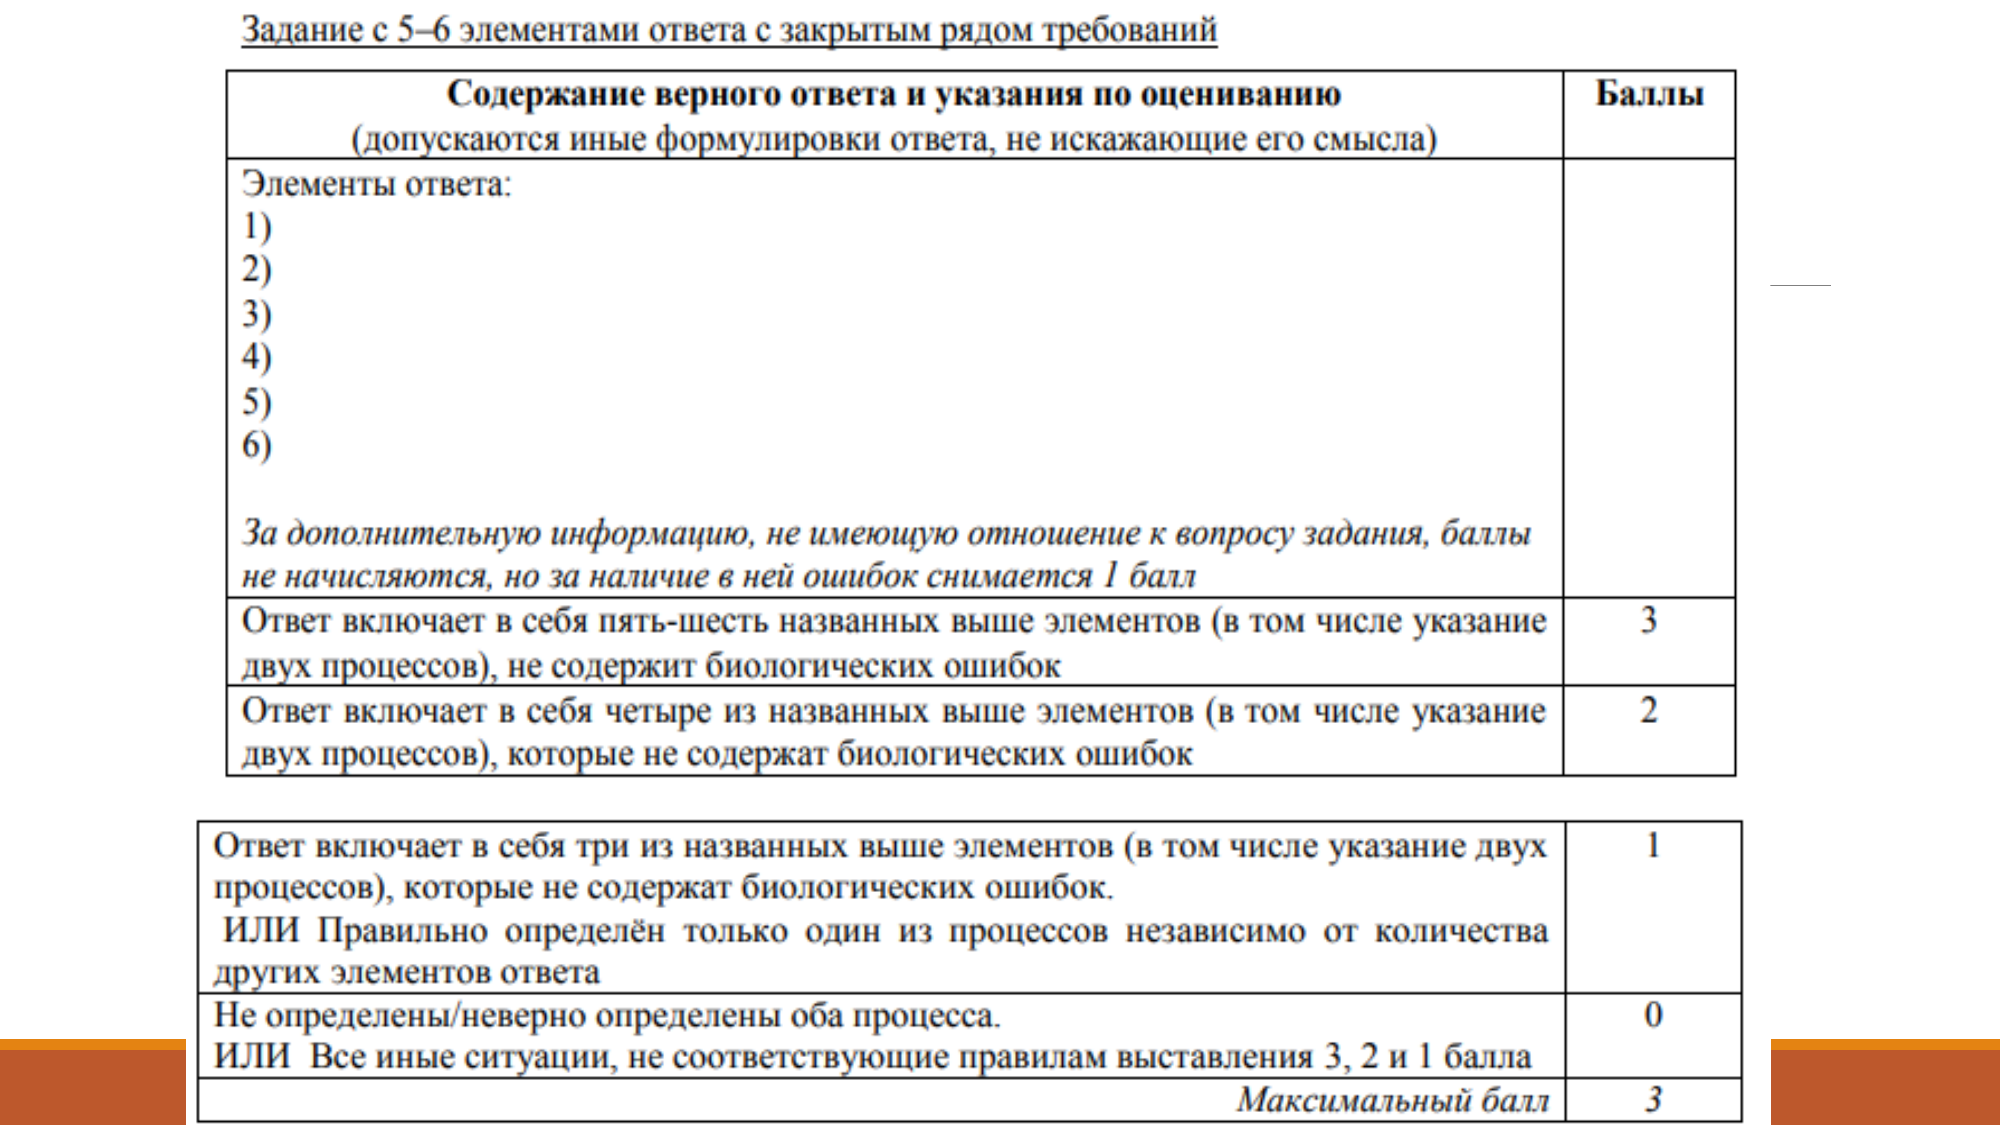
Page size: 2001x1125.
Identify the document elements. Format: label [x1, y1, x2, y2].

picture [186, 0, 1772, 1125]
